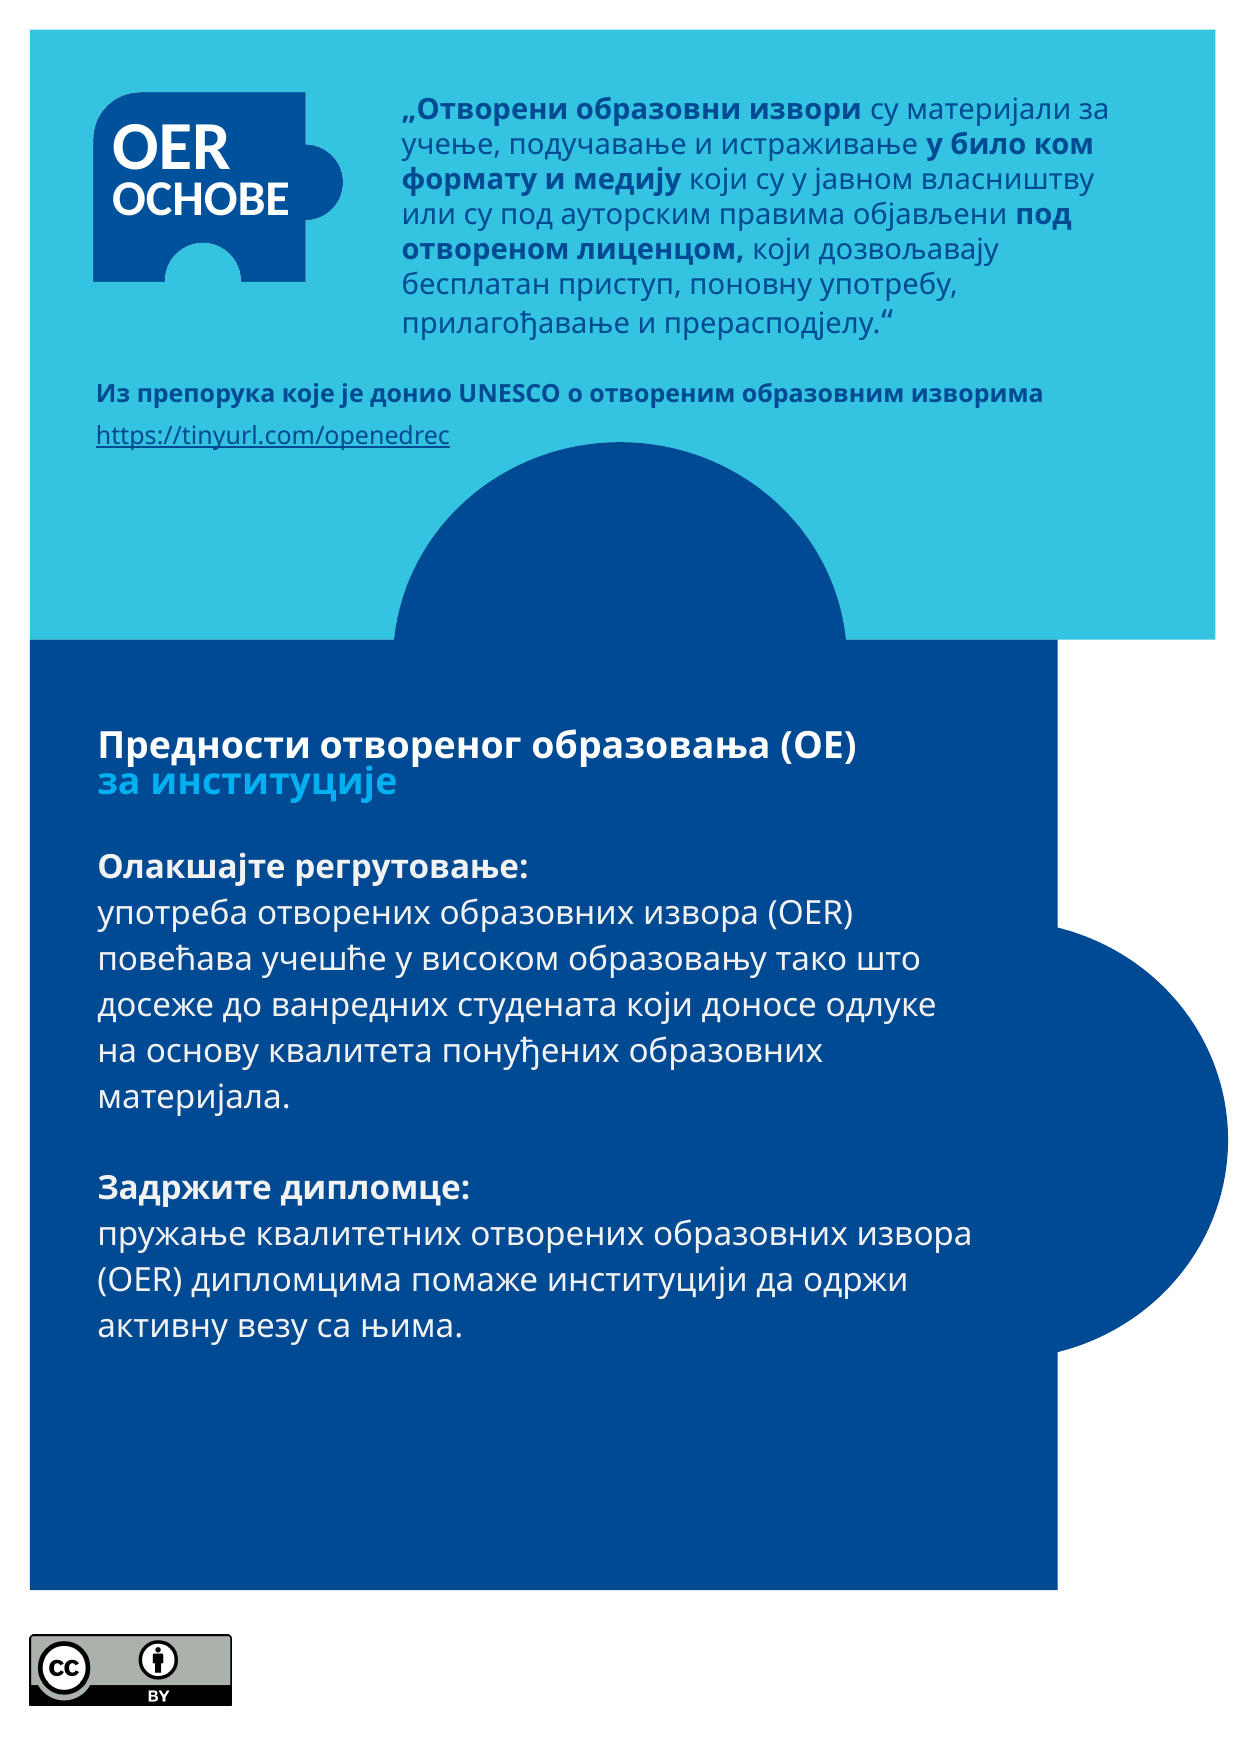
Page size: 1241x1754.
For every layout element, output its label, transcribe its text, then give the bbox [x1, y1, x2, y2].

text_box [29, 29, 1216, 639]
text_box [29, 639, 1058, 1591]
text_box Из препорука које је донио UNESCO о отвореним образовним изворима https://tinyurl.com/openedrec [80, 375, 1241, 463]
picture [29, 1634, 233, 1706]
text_box [719, 463, 1216, 640]
text_box „Отворени образовни извори су материјали за учење, подучавање и истраживање у било ком формату и медију који су у јавном власништву или су под ауторским правима објављени под отвореном лиценцом, који дозвољавају бесплатан приступ, поновну употребу, прилагођавање и прерасподјелу.“ [386, 75, 1147, 355]
text_box Предности отвореног образовања (ОЕ) за институције Олакшајте регрутовање: употреба отворених образовних извора (OER) повећава учешће у високом образовању тако што досеже до ванредних студената који доносе одлуке на основу квалитета понуђених образовних материјала. Задржите дипломце: пружање квалитетних отворених образовних извора (OER) дипломцима помаже институцији да одржи активну везу са њима. [82, 714, 999, 1360]
text_box [393, 463, 848, 714]
picture [93, 92, 343, 282]
text_box [999, 920, 1229, 1360]
